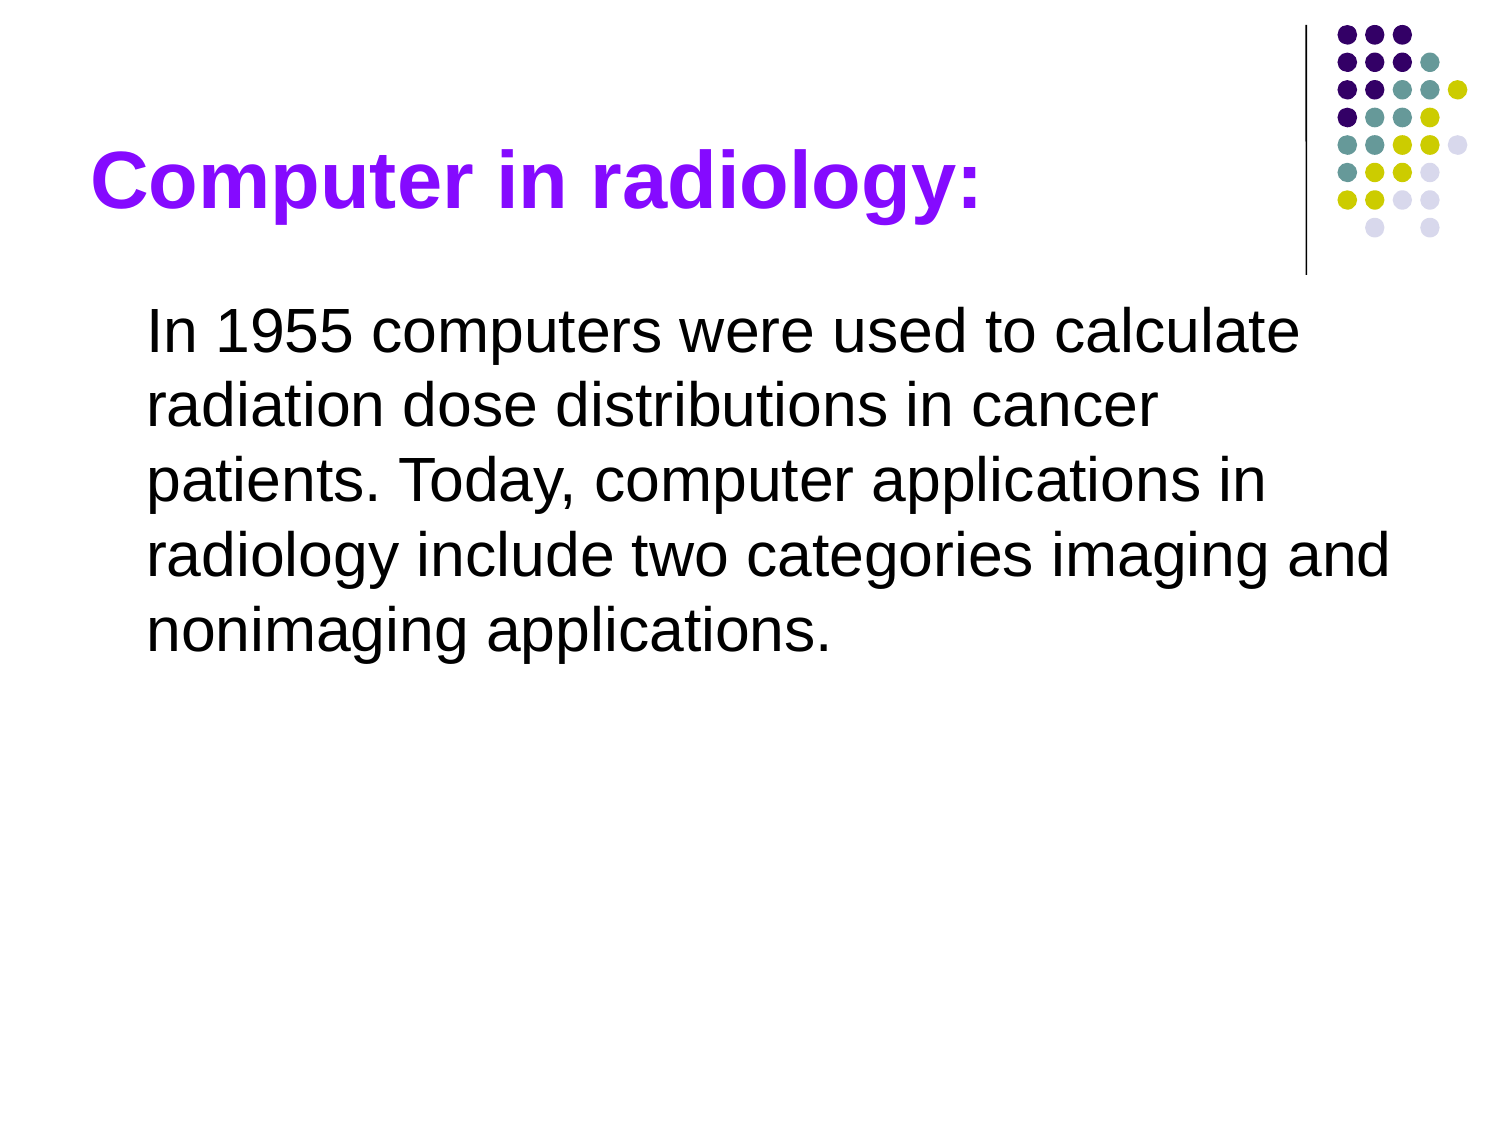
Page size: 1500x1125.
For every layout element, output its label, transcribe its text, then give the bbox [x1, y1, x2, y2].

list In 1955 computers were used to calculate radiation dose distributions in cancer patients. Today, computer applications in radiology include two categories imaging and nonimaging applications. [74, 281, 1426, 1006]
title Computer in radiology: [74, 19, 1313, 233]
